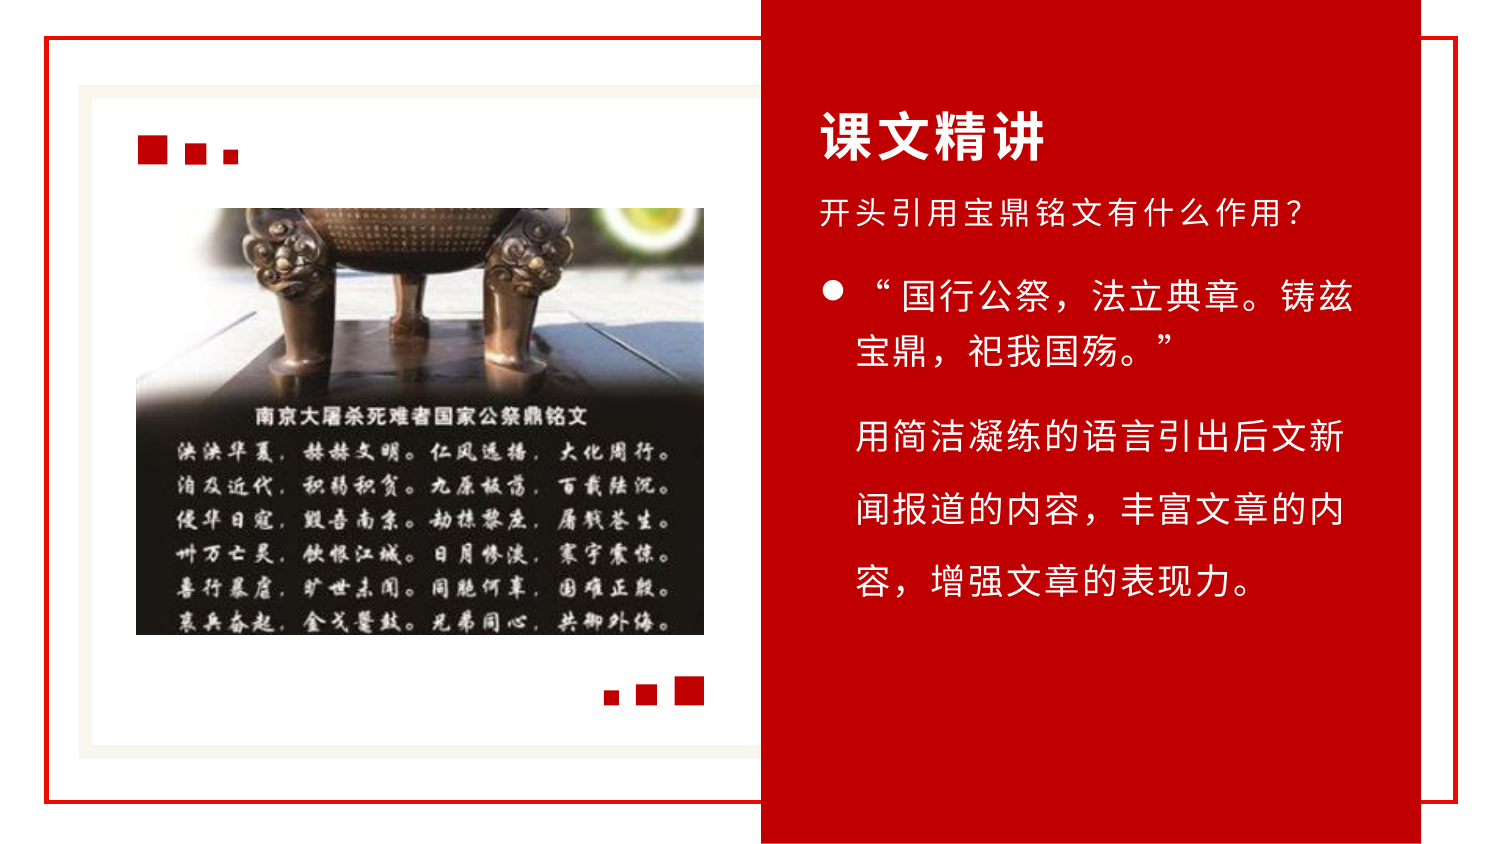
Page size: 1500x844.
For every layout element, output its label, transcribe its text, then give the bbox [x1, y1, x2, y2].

text_box [760, 0, 1422, 844]
text_box [222, 148, 239, 166]
text_box [674, 675, 705, 706]
text_box [184, 142, 207, 166]
text_box [137, 134, 168, 166]
text_box 课文精讲 [808, 84, 1374, 173]
picture [135, 208, 704, 635]
text_box “国行公祭，法立典章。铸兹宝鼎，祀我国殇。” 用简洁凝练的语言引出后文新闻报道的内容，丰富文章的内容，增强文章的表现力。 [808, 255, 1374, 756]
text_box [635, 683, 658, 706]
text_box [603, 689, 620, 706]
text_box 开头引用宝鼎铭文有什么作用？ [808, 180, 1374, 248]
text_box [78, 84, 760, 760]
